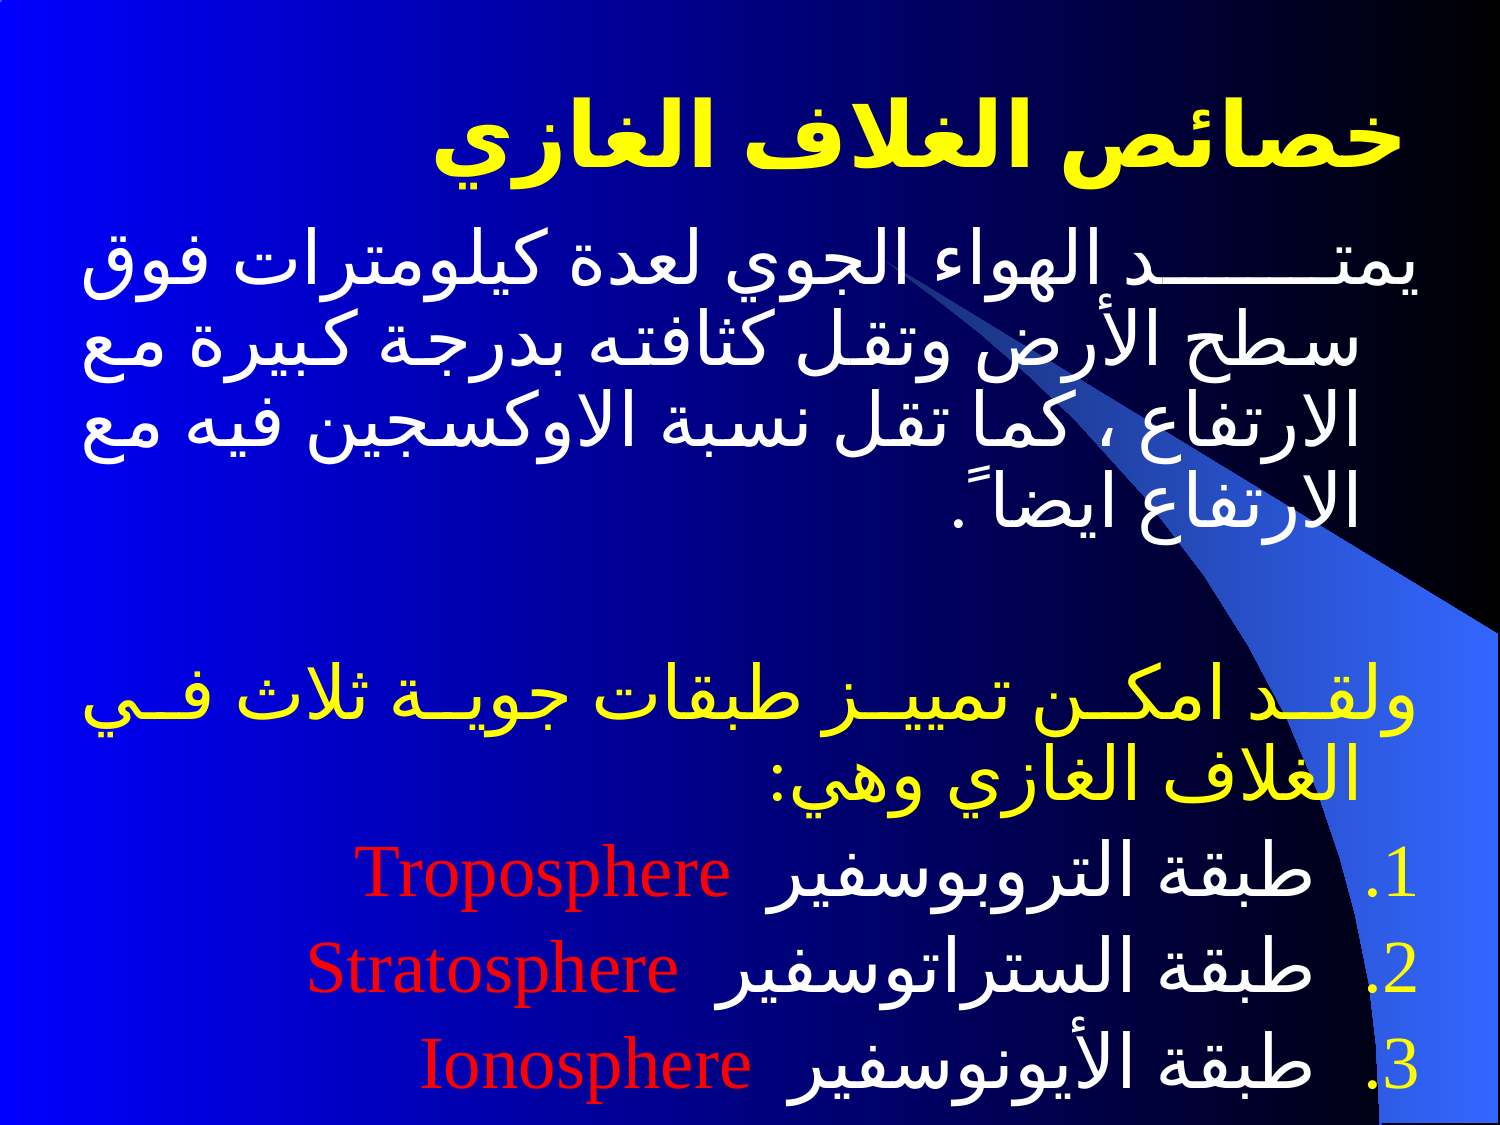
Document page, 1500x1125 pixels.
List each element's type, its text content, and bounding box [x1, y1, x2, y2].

title خصائص الغلاف الغازي [37, 37, 1426, 226]
list يمتد الهواء الجوي لعدة كيلومترات فوق سطح الأرض وتقل كثافته بدرجة كبيرة مع الارتفاع ، كما تقل نسبة الاوكسجين فيه مع الارتفاع ايضا ً. ولقد امكن تمييز طبقات جوية ثلاث في الغلاف الغازي وهي: طبقة التروبوسفير Troposphere طبقة الستراتوسفير Stratosphere طبقة الأيونوسفير Ionosphere [49, 212, 1451, 1051]
